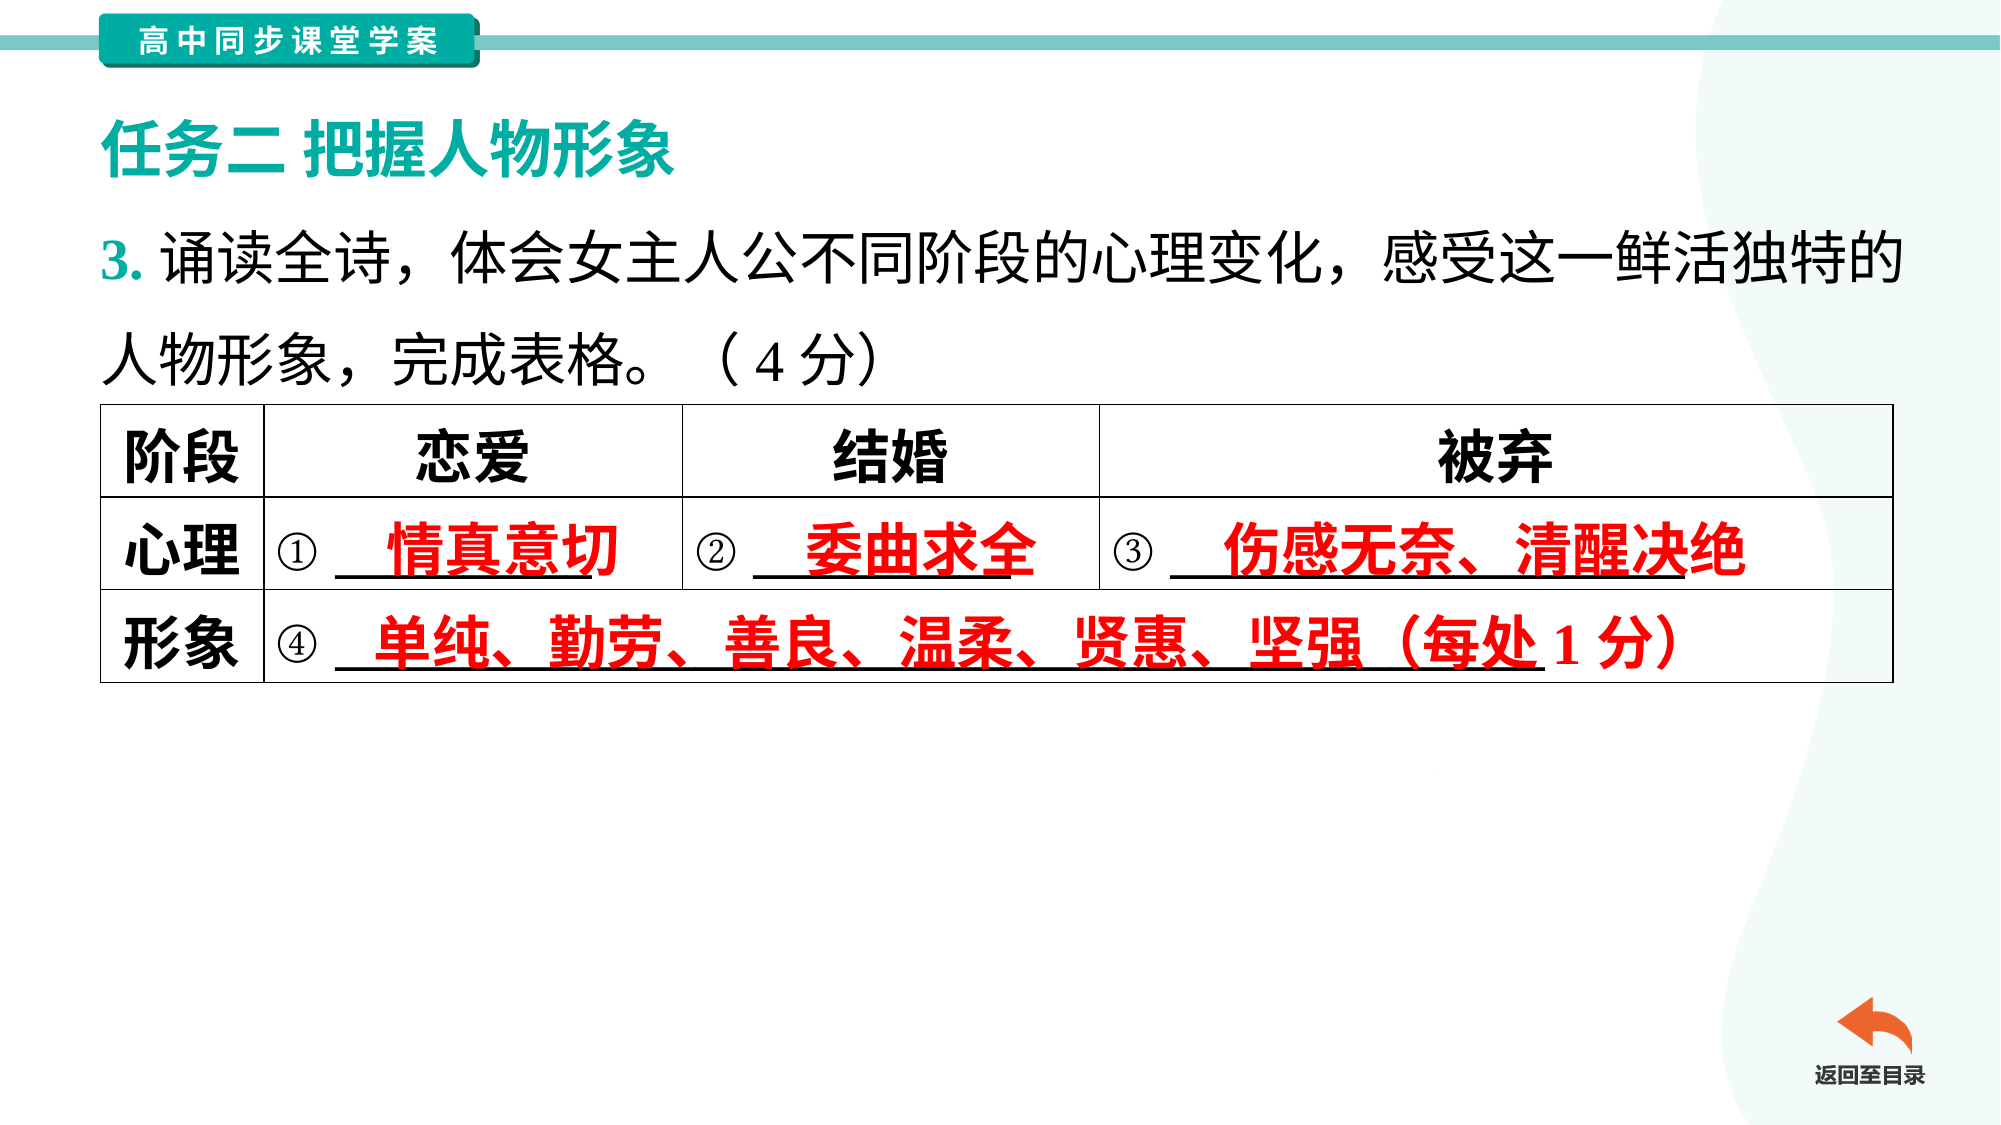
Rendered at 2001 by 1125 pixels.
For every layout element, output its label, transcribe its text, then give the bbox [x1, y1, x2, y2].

table_header 被弃 [1100, 405, 1892, 496]
table_header 结婚 [683, 405, 1099, 496]
text_box 委曲求全 [783, 495, 1061, 576]
picture [0, 0, 2000, 1125]
table_cell ④ _______________________________________________ [265, 590, 1892, 682]
table_cell 心理 [101, 498, 263, 589]
table_cell ③ ____________________ [1100, 498, 1892, 589]
text_box 任务二 把握人物形象 [100, 76, 1899, 184]
text_box 情真意切 [364, 495, 642, 576]
text_box 伤感无奈、清醒决绝 [1200, 495, 1771, 576]
table_header 阶段 [101, 405, 263, 496]
table_cell ① __________ [265, 498, 682, 589]
table_cell ② __________ [683, 498, 1099, 588]
table_cell 形象 [101, 590, 263, 682]
table_header 恋爱 [265, 405, 682, 496]
text_box 3.诵读全诗，体会女主人公不同阶段的心理变化，感受这一鲜活独特的 人物形象，完成表格。（4分） [100, 184, 1899, 382]
text_box 单纯、勤劳、善良、温柔、贤惠、坚强（每处1分） [362, 588, 1724, 669]
